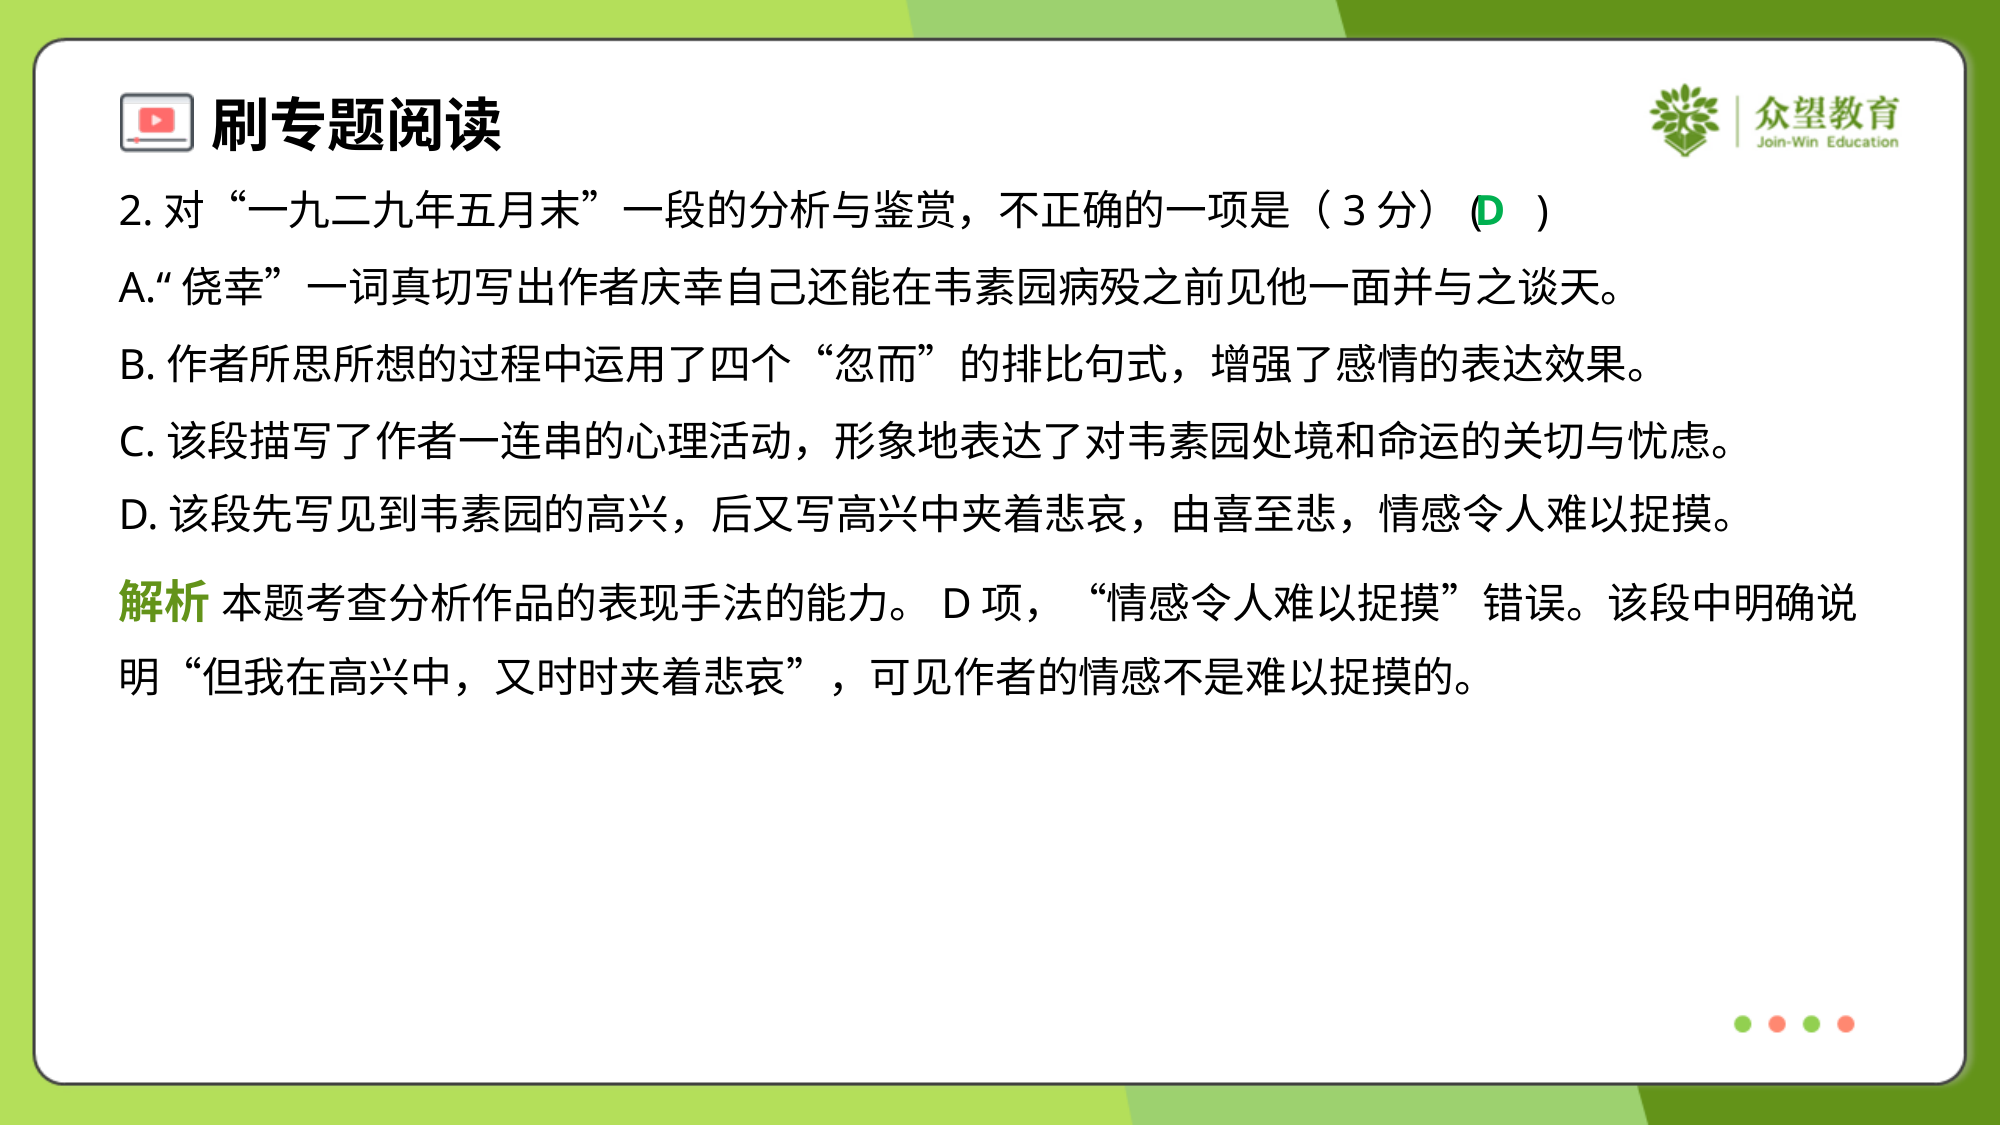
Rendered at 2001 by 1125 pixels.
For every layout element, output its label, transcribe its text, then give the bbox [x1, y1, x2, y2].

picture [0, 0, 2000, 1125]
text_box A.“侥幸”一词真切写出作者庆幸自己还能在韦素园病殁之前见他一面并与之谈天。 B.作者所思所想的过程中运用了四个“忽而”的排比句式，增强了感情的表达效果。 C.该段描写了作者一连串的心理活动，形象地表达了对韦素园处境和命运的关切与忧虑。 D.该段先写见到韦素园的高兴，后又写高兴中夹着悲哀，由喜至悲，情感令人难以捉摸。 [118, 235, 1883, 531]
text_box D [1458, 158, 1522, 226]
text_box 解析 本题考查分析作品的表现手法的能力。D项，“情感令人难以捉摸”错误。该段中明确说 明“但我在高兴中，又时时夹着悲哀”，可见作者的情感不是难以捉摸的。 [118, 544, 1883, 694]
text_box 2.对“一九二九年五月末”一段的分析与鉴赏，不正确的一项是（3分）( ) [1522, 158, 1883, 226]
text_box 2.对“一九二九年五月末”一段的分析与鉴赏，不正确的一项是（3分）( ) [118, 158, 1458, 226]
